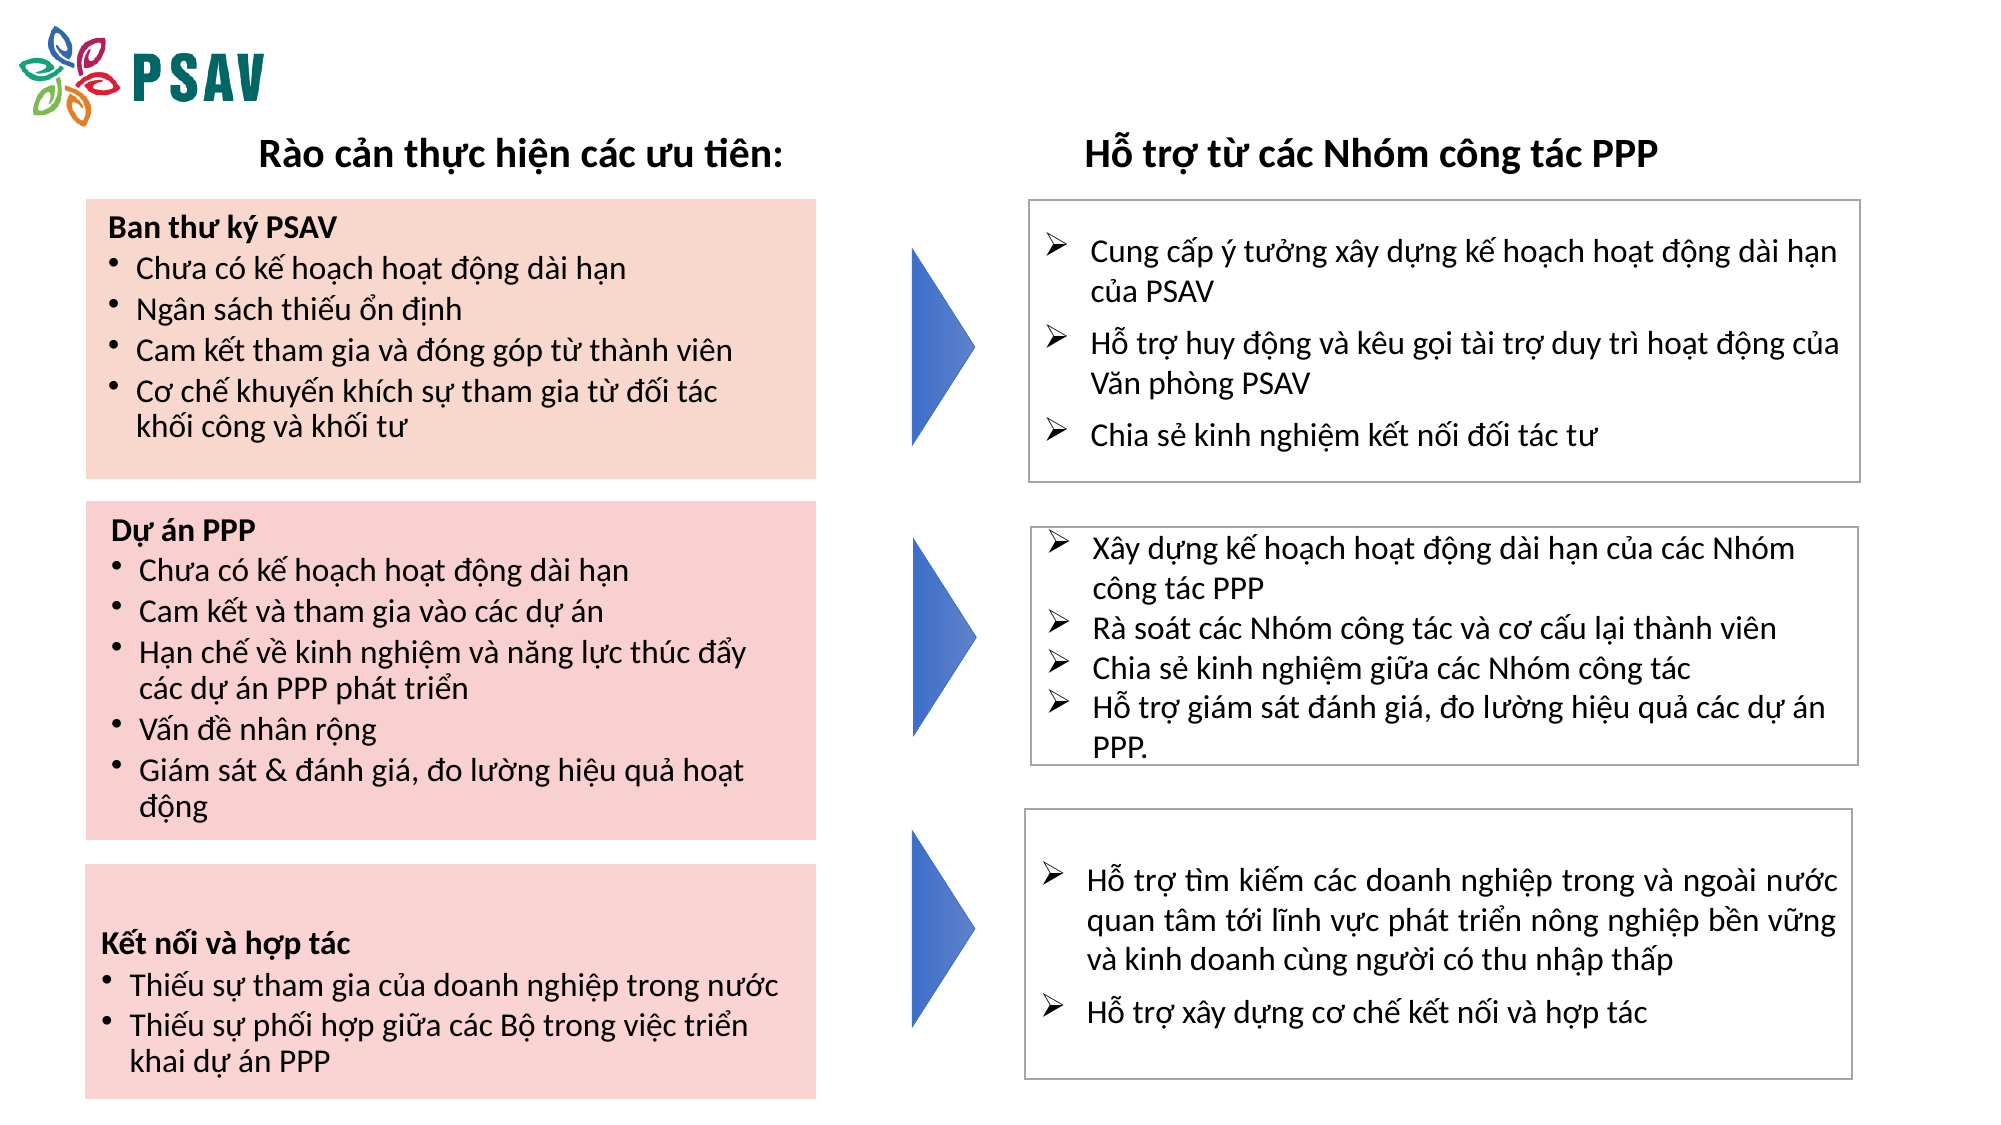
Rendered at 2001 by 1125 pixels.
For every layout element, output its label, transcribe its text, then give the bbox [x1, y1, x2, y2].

text_box Hỗ trợ từ các Nhóm công tác PPP [1069, 118, 1675, 184]
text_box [87, 498, 815, 845]
text_box [911, 247, 976, 447]
text_box Rào cản thực hiện các ưu tiên: [243, 118, 800, 184]
text_box Hỗ trợ tìm kiếm các doanh nghiệp trong và ngoài nước quan tâm tới lĩnh vực phát triển nông nghiệp bền vững và kinh doanh cùng người có thu nhập thấp Hỗ trợ xây dựng cơ chế kết nối và hợp tác [1024, 808, 1853, 1080]
text_box Xây dựng kế hoạch hoạt động dài hạn của các Nhóm công tác PPP Rà soát các Nhóm công tác và cơ cấu lại thành viên Chia sẻ kinh nghiệm giữa các Nhóm công tác Hỗ trợ giám sát đánh giá, đo lường hiệu quả các dự án PPP. [1030, 526, 1859, 766]
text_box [85, 864, 815, 1099]
picture [18, 26, 270, 127]
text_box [86, 195, 815, 479]
text_box [911, 829, 976, 1029]
text_box Cung cấp ý tưởng xây dựng kế hoạch hoạt động dài hạn của PSAV Hỗ trợ huy động và kêu gọi tài trợ duy trì hoạt động của Văn phòng PSAV Chia sẻ kinh nghiệm kết nối đối tác tư [1028, 199, 1861, 483]
text_box [913, 537, 977, 737]
